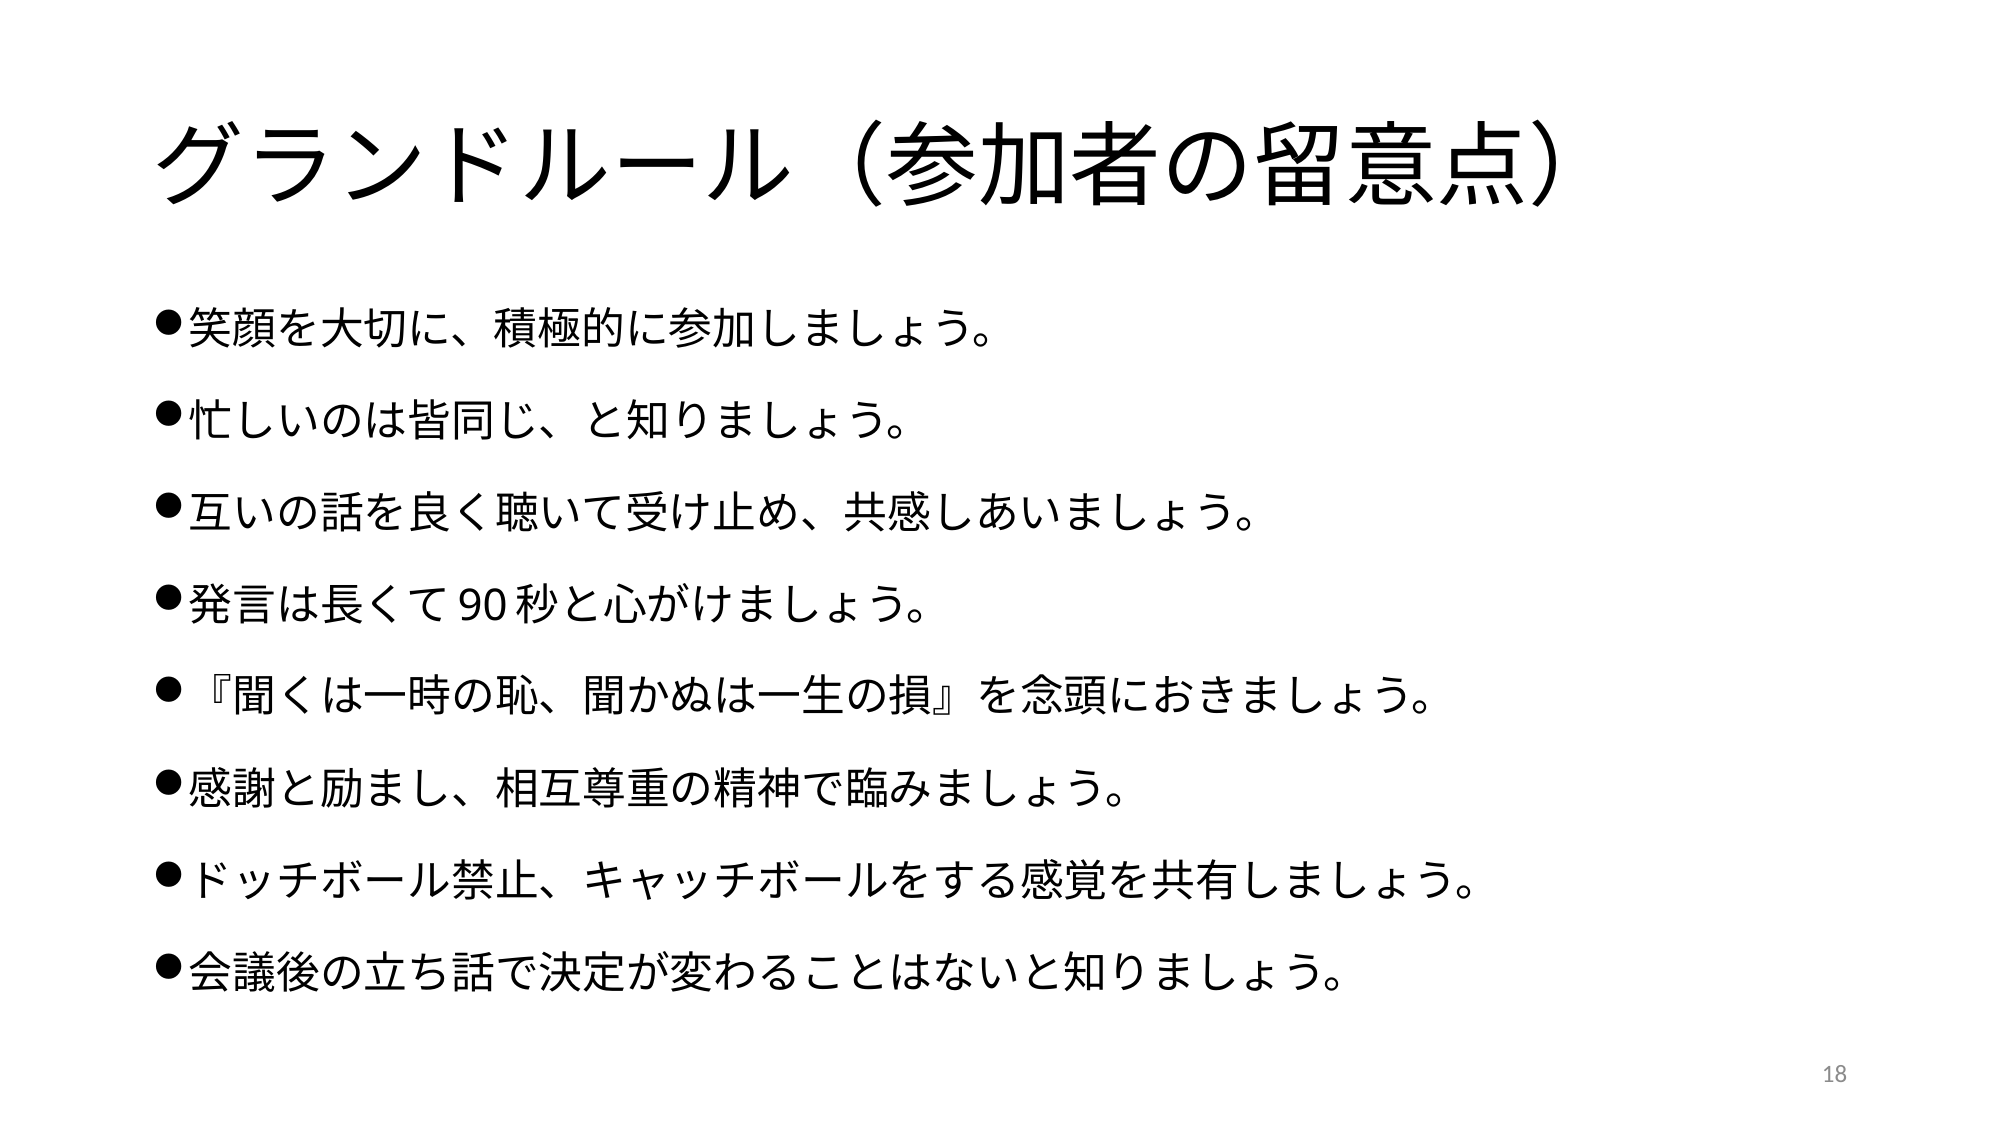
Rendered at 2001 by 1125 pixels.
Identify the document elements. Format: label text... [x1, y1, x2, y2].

list 笑顔を大切に、積極的に参加しましょう。 忙しいのは皆同じ、と知りましょう。 互いの話を良く聴いて受け止め、共感しあいましょう。 発言は長くて90秒と心がけましょう。 『聞くは一時の恥、聞かぬは一生の損』を念頭におきましょう。 感謝と励まし、相互尊重の精神で臨みましょう。 ドッチボール禁止、キャッチボールをする感覚を共有しましょう。 会議後の立ち話で決定が変わることはないと知りましょう。 [137, 299, 1863, 1014]
title グランドルール（参加者の留意点） [137, 59, 1863, 278]
slide_number 18 [1412, 1042, 1863, 1103]
